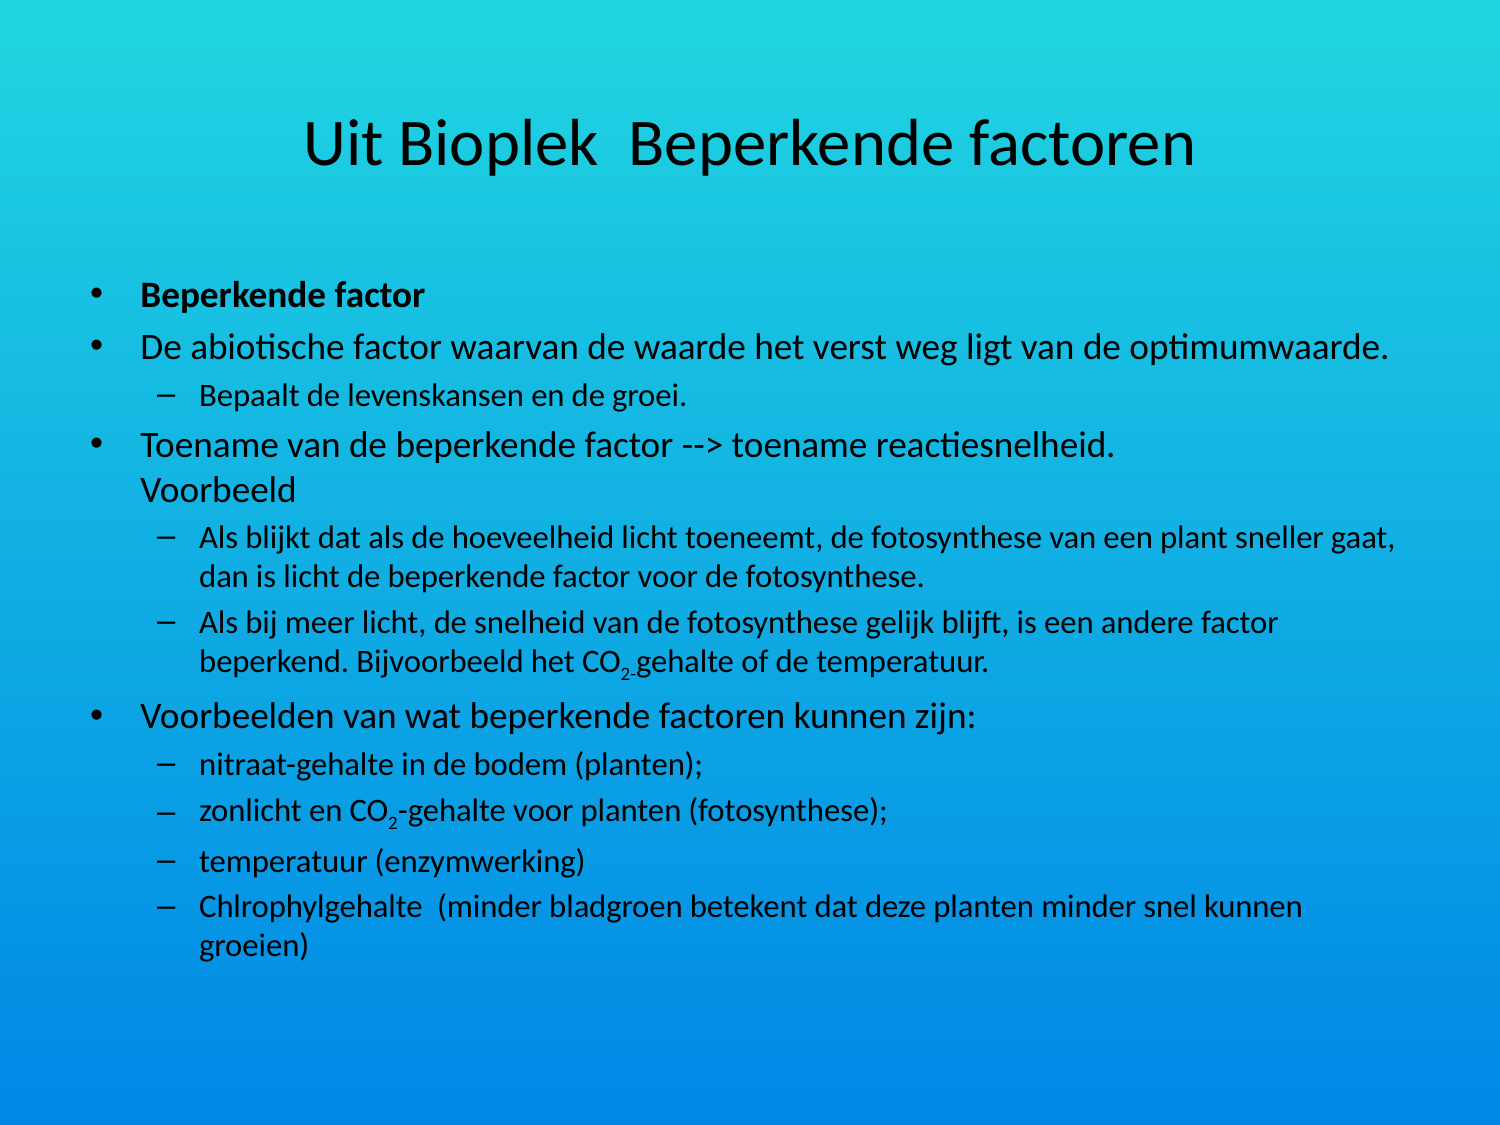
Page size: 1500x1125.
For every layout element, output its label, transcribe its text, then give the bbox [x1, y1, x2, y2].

title Uit Bioplek Beperkende factoren [75, 45, 1425, 233]
list Beperkende factor De abiotische factor waarvan de waarde het verst weg ligt van de optimumwaarde. Bepaalt de levenskansen en de groei. Toename van de beperkende factor --> toename reactiesnelheid. Voorbeeld Als blijkt dat als de hoeveelheid licht toeneemt, de fotosynthese van een plant sneller gaat, dan is licht de beperkende factor voor de fotosynthese. Als bij meer licht, de snelheid van de fotosynthese gelijk blijft, is een andere factor beperkend. Bijvoorbeeld het CO2-gehalte of de temperatuur. Voorbeelden van wat beperkende factoren kunnen zijn: nitraat-gehalte in de bodem (planten); zonlicht en CO2-gehalte voor planten (fotosynthese); temperatuur (enzymwerking) Chlrophylgehalte (minder bladgroen betekent dat deze planten minder snel kunnen groeien) [75, 262, 1425, 1005]
